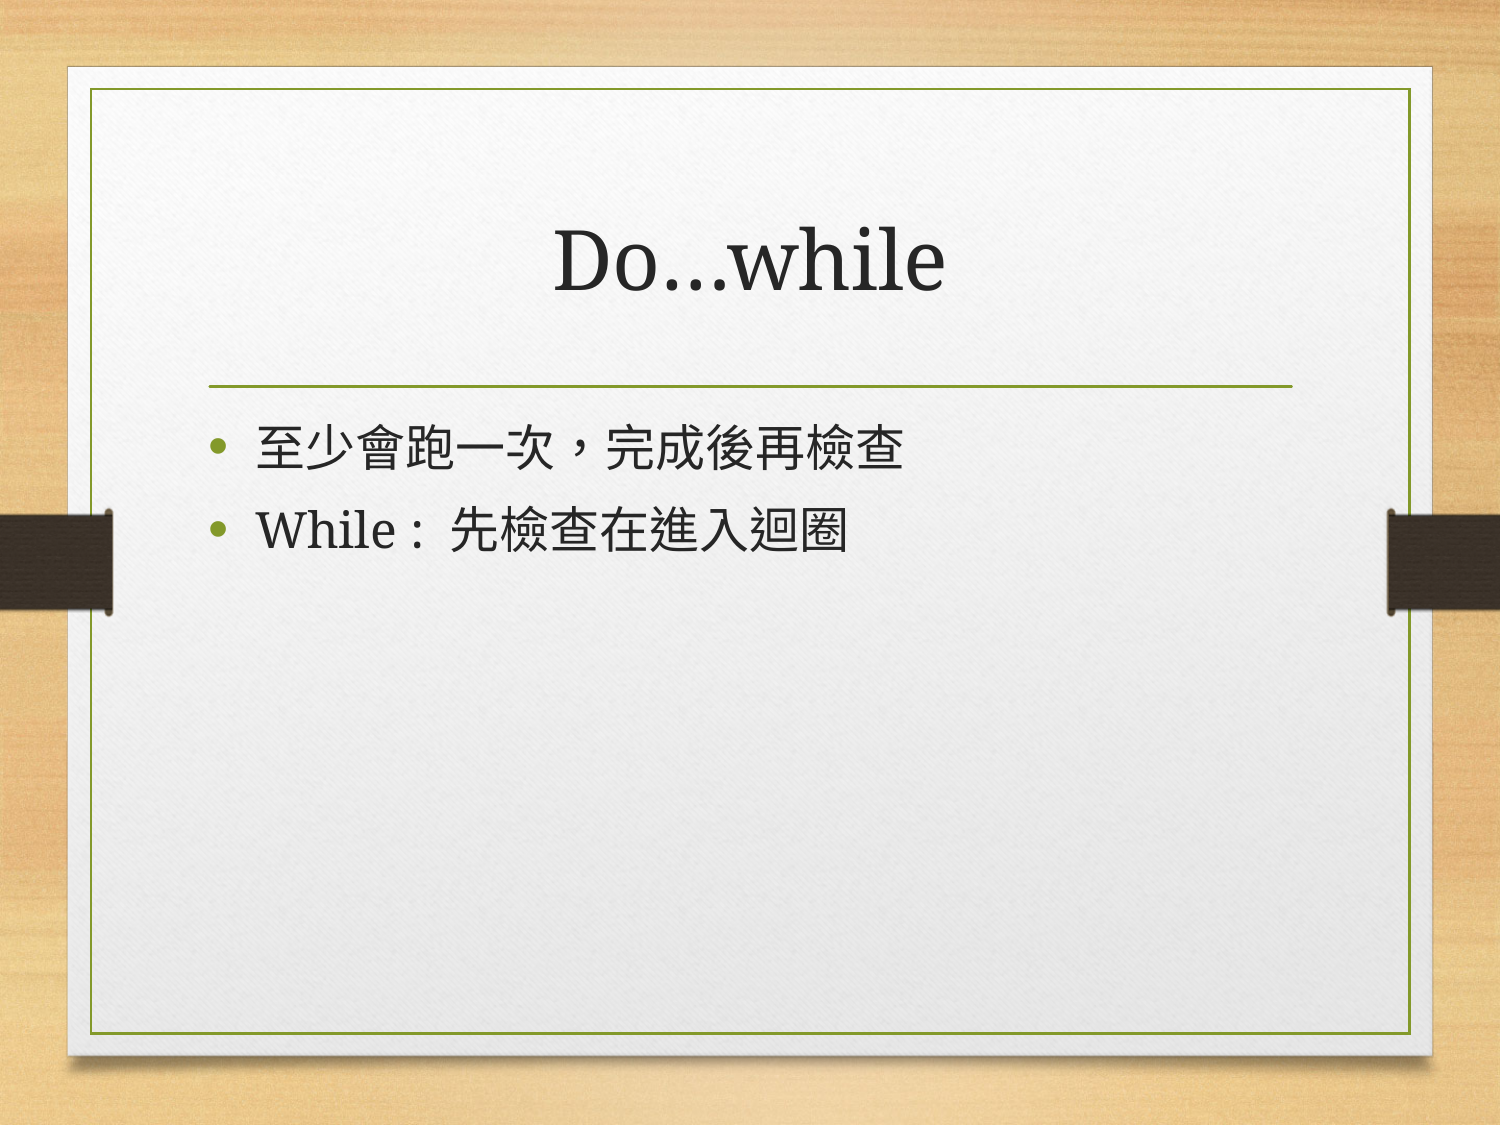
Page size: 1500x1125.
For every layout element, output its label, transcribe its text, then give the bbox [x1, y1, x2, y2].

title Do…while [193, 150, 1309, 365]
picture [0, 0, 1500, 1125]
list 至少會跑一次，完成後再檢查 While : 先檢查在進入迴圈 [193, 408, 1309, 974]
